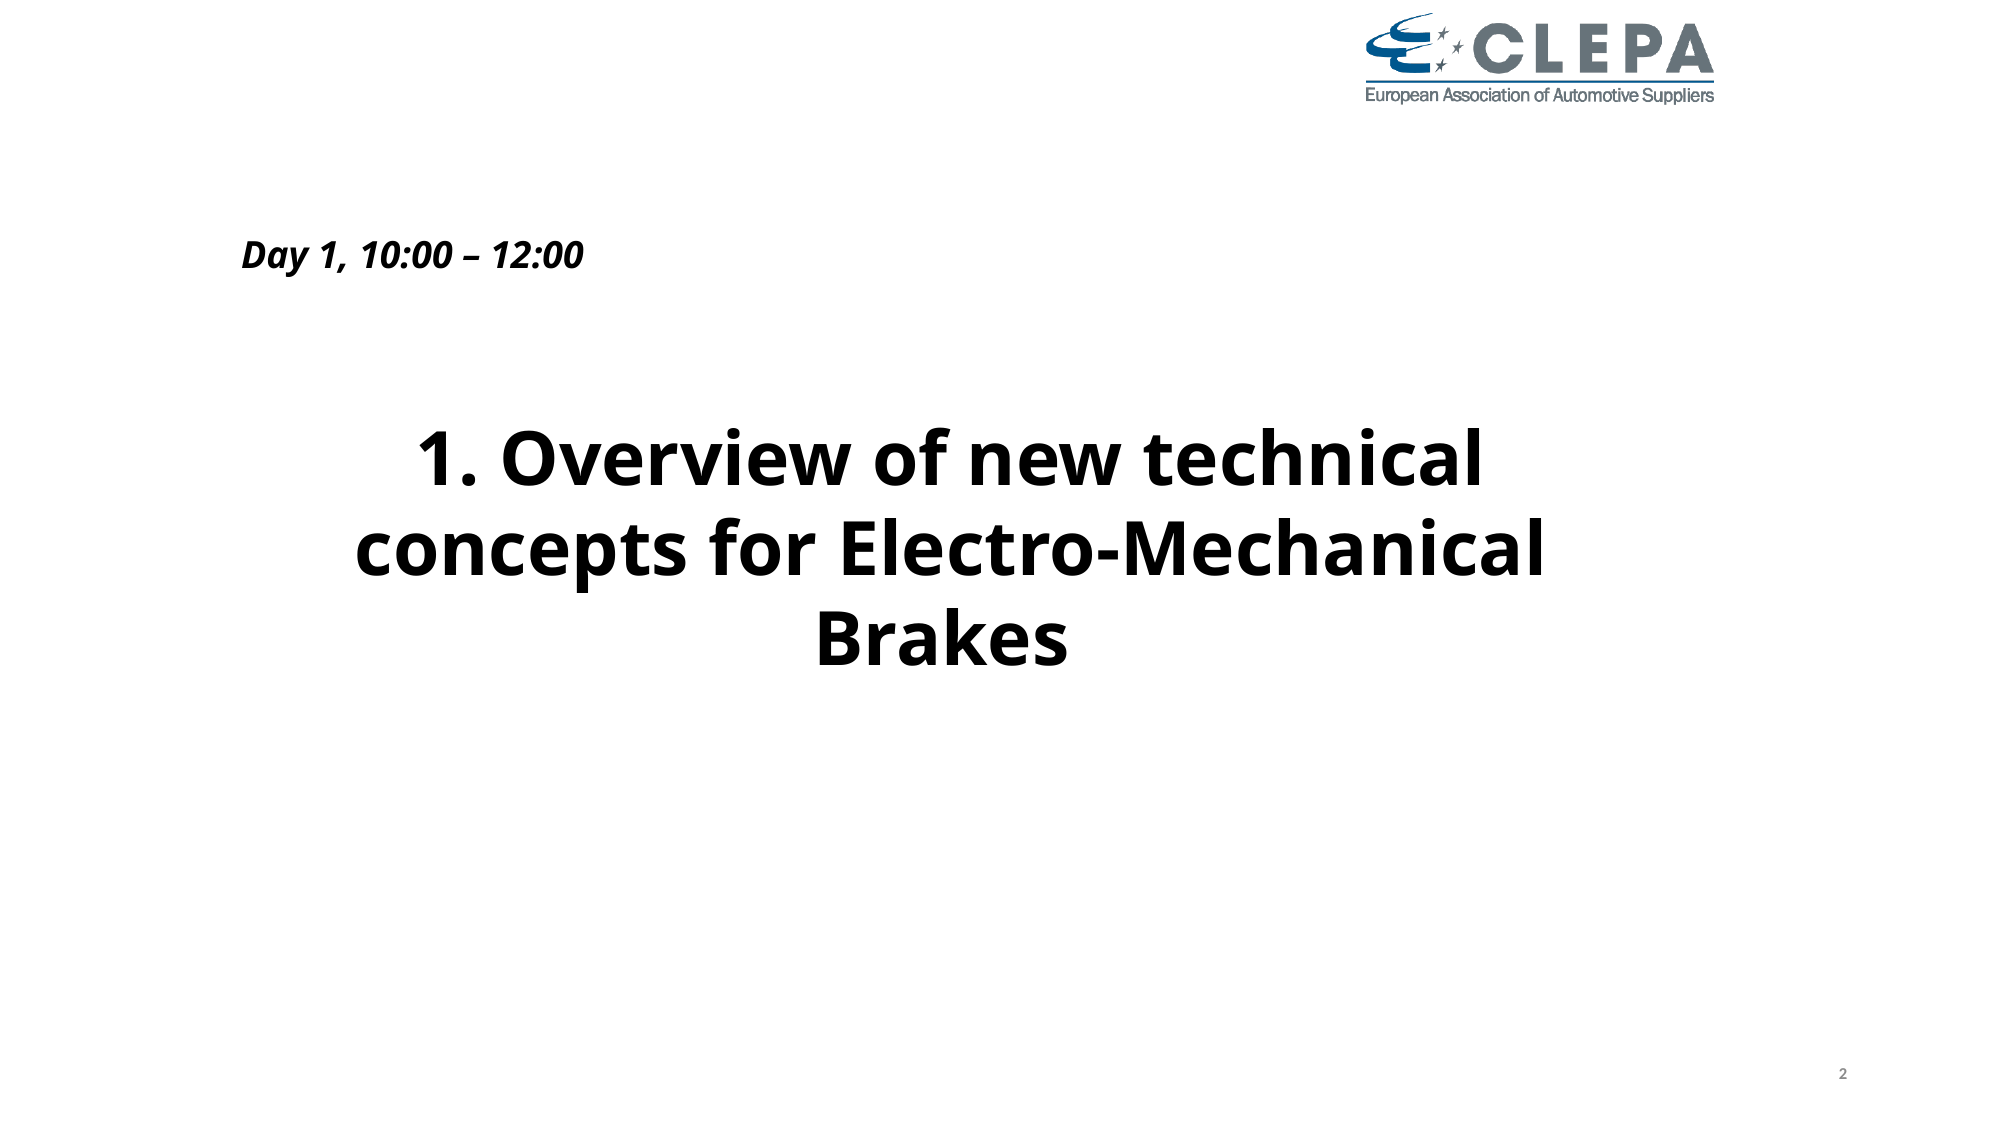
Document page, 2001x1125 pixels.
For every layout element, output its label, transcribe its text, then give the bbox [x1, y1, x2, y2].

picture [1366, 13, 1714, 105]
text_box 1. Overview of new technical concepts for Electro-Mechanical Brakes [226, 402, 1677, 688]
slide_number 2 [1412, 1042, 1863, 1103]
text_box Day 1, 10:00 – 12:00 [226, 223, 1227, 284]
